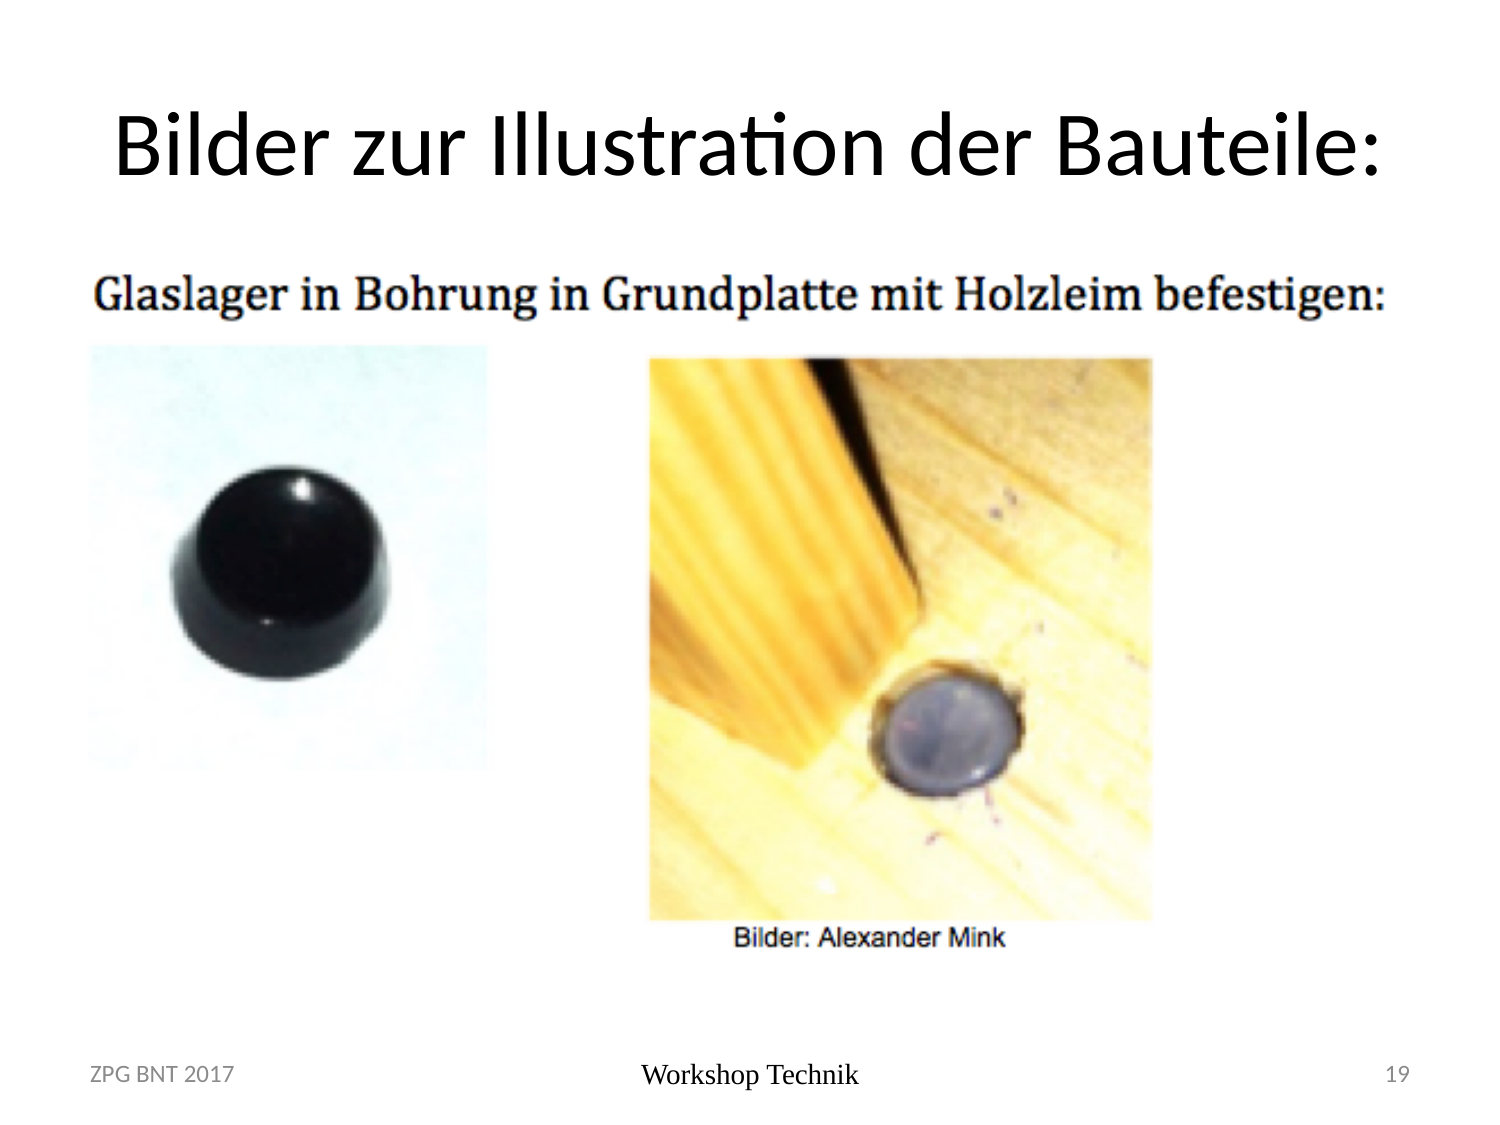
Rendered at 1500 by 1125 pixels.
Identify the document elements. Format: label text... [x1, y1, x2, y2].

title Bilder zur Illustration der Bauteile: [75, 45, 1425, 233]
footer Workshop Technik [512, 1042, 988, 1103]
slide_number ZPG BNT 2017 [75, 1042, 425, 1103]
slide_number 19 [1074, 1042, 1425, 1103]
picture [74, 262, 1426, 1006]
